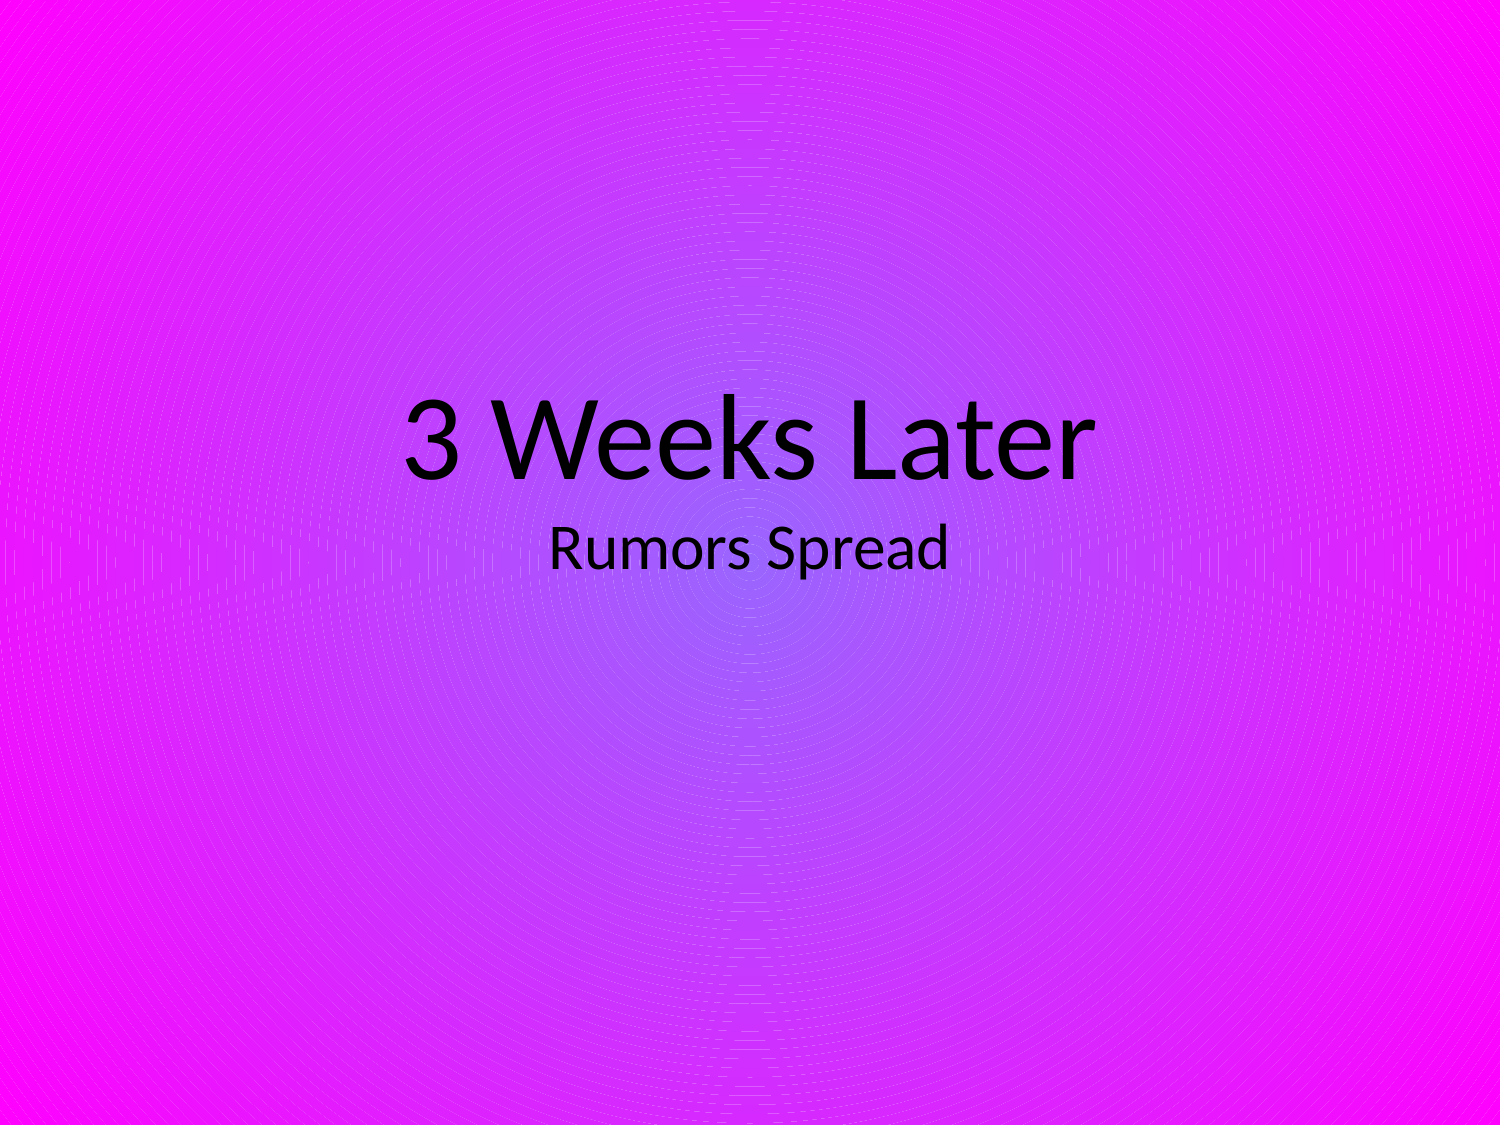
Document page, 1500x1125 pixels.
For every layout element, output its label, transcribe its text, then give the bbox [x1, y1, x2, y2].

title 3 Weeks Later Rumors Spread [112, 349, 1388, 591]
